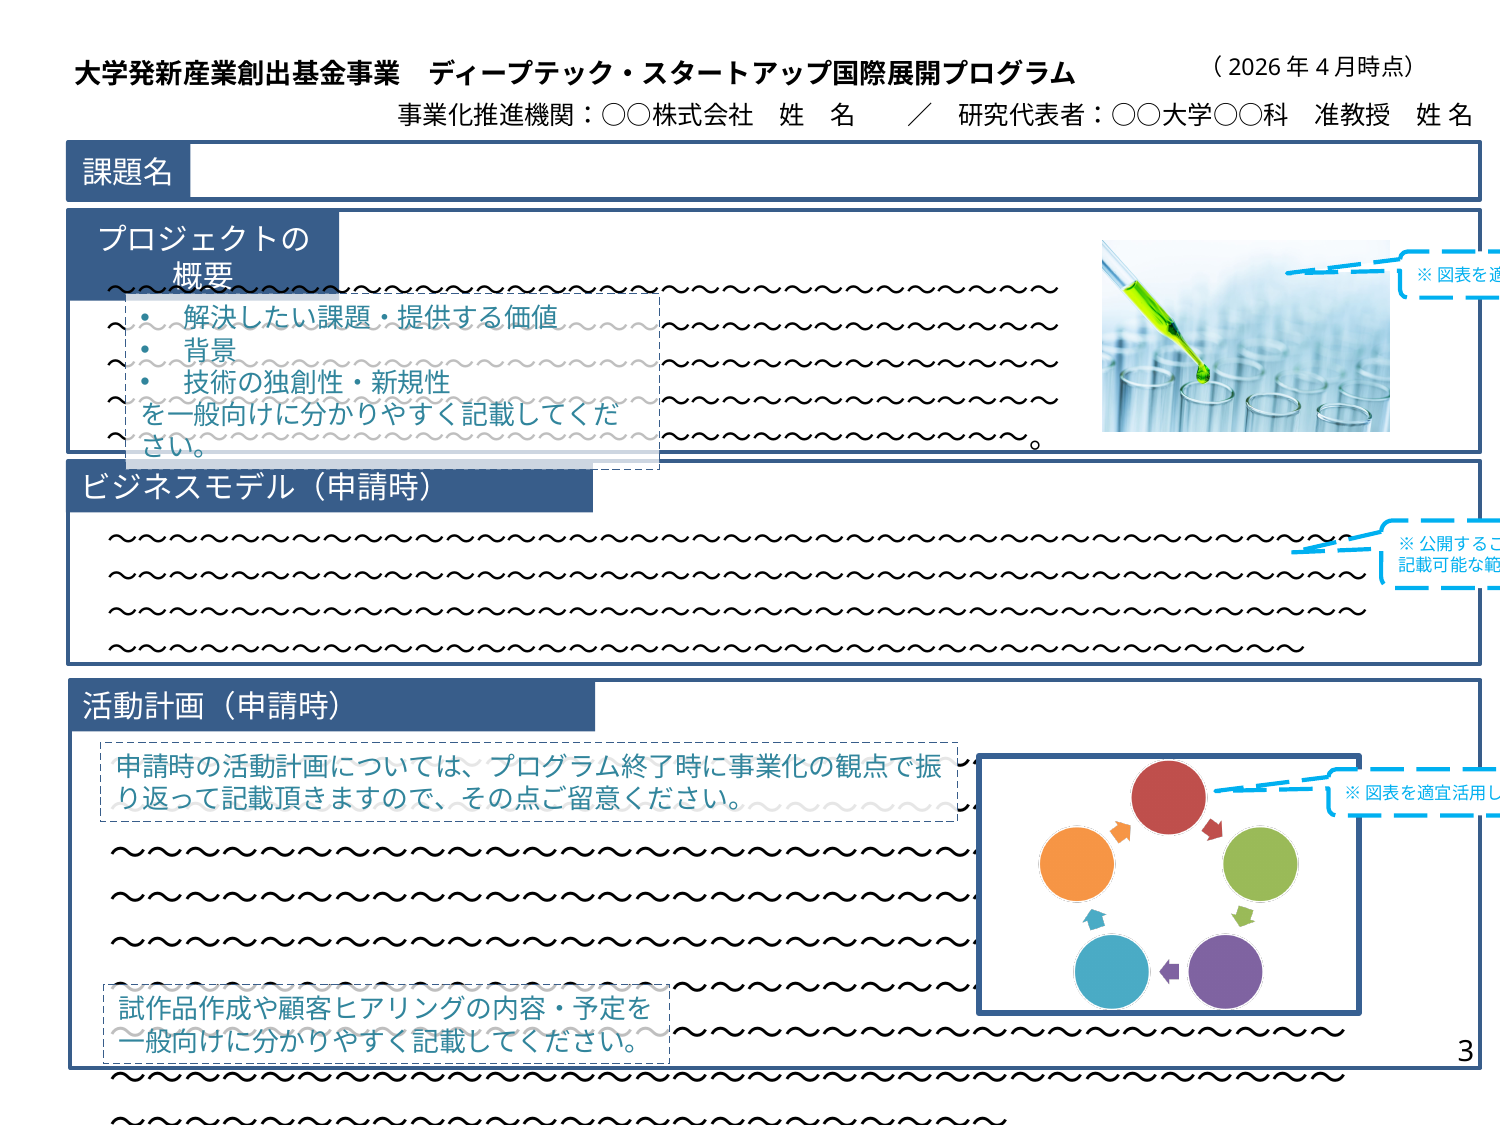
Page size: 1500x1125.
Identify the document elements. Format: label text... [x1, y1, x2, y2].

text_box ※図表を適宜活用し、わかりやすい説明としてください。 [1362, 767, 1500, 818]
text_box ～～～～～～～～～～～～～～～～～～～～～～～～～～～～～～～～～～～～～～～～～～～～～～～～～～～～～～～～～～～～～～～～～～～～～～～～～～～～～～～～～～～～～～～～～～～～～～～～～～～～～～～～～～～～～～～～～～～～～～～～～～～～～～～～～～～～～～～～～～～～～～～～～～～～～～～～～～～～～～～～～～～～～～～～～～～～～～～～～～～～～～～～～～～～～～～～～～～～～～～～～～～～～～～～～～～～～～～～～～～～～～～～～～～～～～～～～～～～～～～～～～～～～～～～～～～～～～～～～～～～～～～～～～～～～～～～～～～～～～～～～～～～～～～～ [94, 731, 1390, 1125]
text_box 大学発新産業創出基金事業 ディープテック・スタートアップ国際展開プログラム [59, 41, 1208, 104]
picture [981, 758, 1356, 1011]
text_box [1390, 816, 1482, 1070]
text_box ※図表を適宜活用し、わかりやすい説明としてください。 [1394, 249, 1500, 300]
text_box [193, 140, 1482, 202]
text_box [68, 678, 1482, 769]
text_box ～～～～～～～～～～～～～～～～～～～～～～～～～～～～～～～～～～～～～～～～～～～～～～～～～～～～～～～～～～～～～～～～～～～～～～～～～～～～～～～～～～～～～～～～～～～～～～～～～～～～～～～～～～～～～～～～～～～～～～～～～～～～～～～～～～～～～～～～～～～～～～～～～～～～～～～～～～。 [91, 263, 1096, 463]
text_box [66, 208, 1482, 454]
text_box ビジネスモデル（申請時） [65, 460, 593, 513]
text_box ※公開することで不利益を被らないように、 記載可能な範囲を十分にご検討ください。 [1291, 518, 1500, 591]
text_box 課題名 [64, 140, 193, 202]
text_box [1388, 588, 1482, 666]
picture [1102, 240, 1390, 433]
text_box 申請時の活動計画については、プログラム終了時に事業化の観点で振り返って記載頂きますので、その点ご留意ください。 [100, 742, 958, 822]
text_box [68, 732, 94, 1070]
text_box プロジェクトの概要 [68, 212, 340, 301]
text_box ～～～～～～～～～～～～～～～～～～～～～～～～～～～～～～～～～～～～～～～～～～～～～～～～～～～～～～～～～～～～～～～～～～～～～～～～～～～～～～～～～～～～～～～～～～～～～～～～～～～～～～～～～～～～～～～～～～～～～～～～～～～～～～～～～～～～～～～～～～～～～～～～～～～～～～～～～～～～～～～～～～ [92, 512, 1388, 675]
text_box 事業化推進機関：○○株式会社 姓 名 ／ 研究代表者：○○大学○○科 准教授 姓 名 [356, 87, 1489, 141]
text_box （2026年4月時点） [1109, 45, 1443, 87]
text_box [593, 459, 1482, 520]
slide_number 3 [1414, 1024, 1481, 1080]
text_box 活動計画（申請時） [68, 679, 596, 732]
text_box [66, 513, 92, 666]
text_box 解決したい課題・提供する価値 背景 技術の独創性・新規性 を一般向けに分かりやすく記載してください。 [125, 293, 660, 470]
text_box 試作品作成や顧客ヒアリングの内容・予定を 一般向けに分かりやすく記載してください。 [103, 984, 670, 1064]
